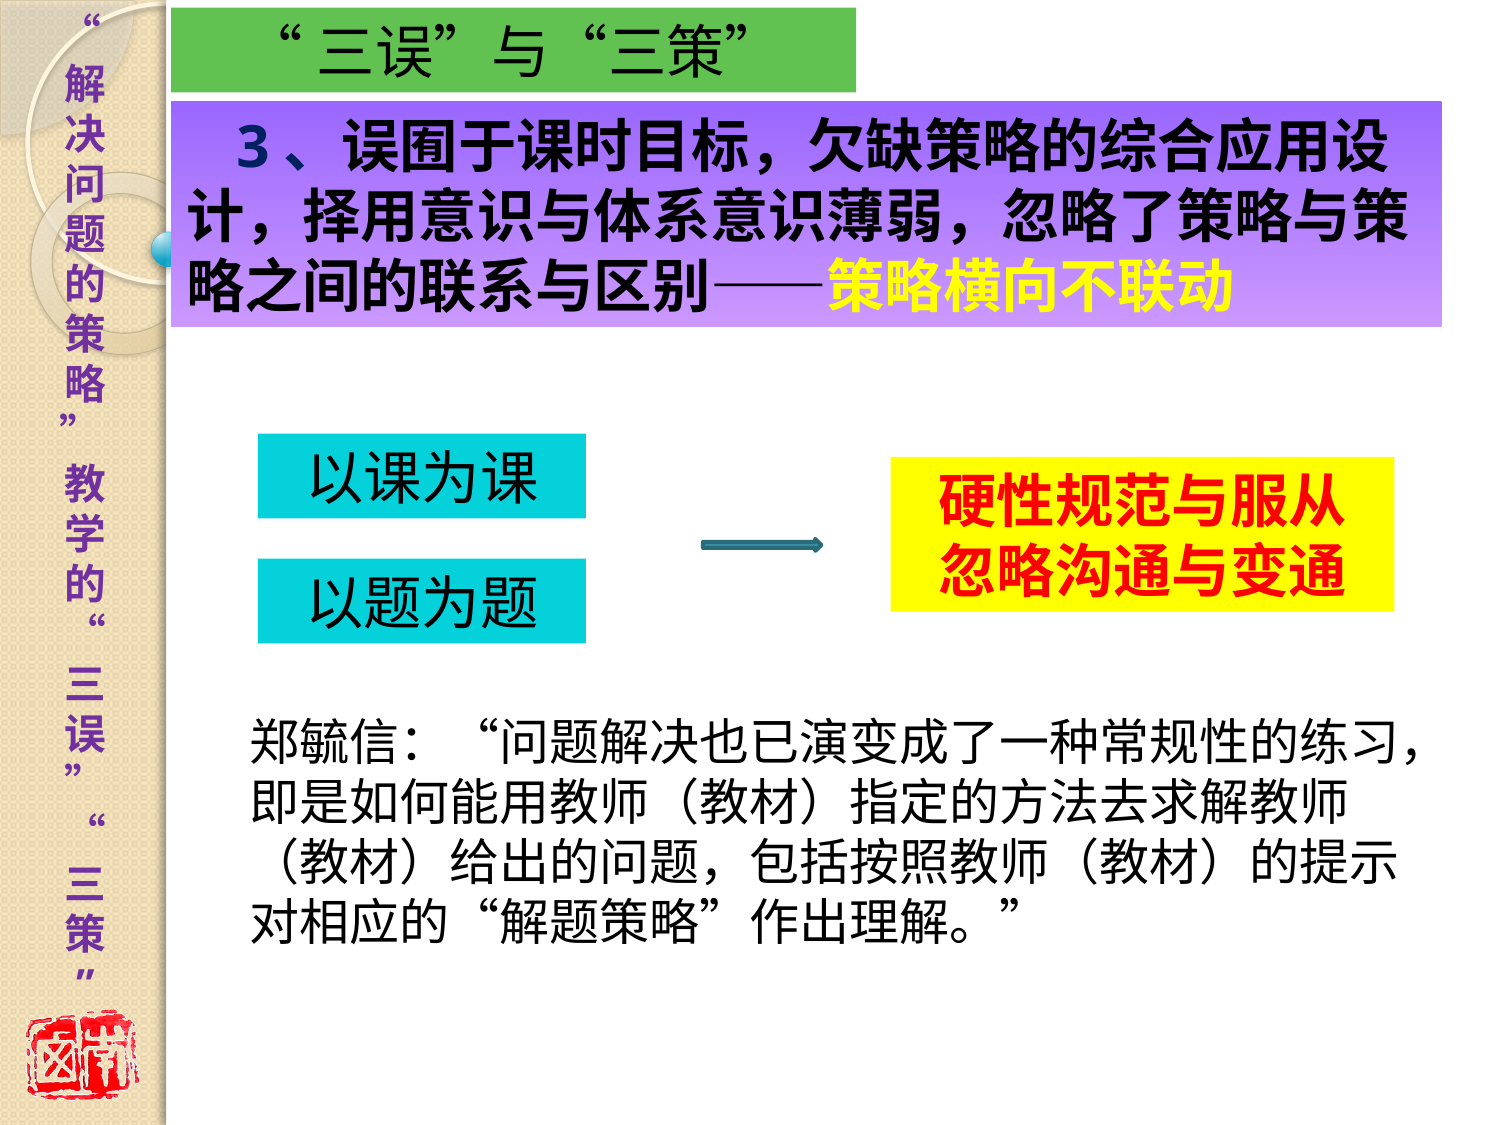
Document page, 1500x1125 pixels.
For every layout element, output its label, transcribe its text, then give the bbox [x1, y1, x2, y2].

text_box 郑毓信：“问题解决也已演变成了一种常规性的练习，即是如何能用教师（教材）指定的方法去求解教师（教材）给出的问题，包括按照教师（教材）的提示对相应的“解题策略”作出理解。” [234, 703, 1454, 958]
text_box “解决问题的策略 ”教学的“三误”“三策 ” [35, 0, 136, 1003]
text_box “三误”与“三策” [171, 7, 857, 93]
picture [23, 1006, 142, 1102]
text_box 以课为课 [257, 433, 586, 519]
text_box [702, 456, 1395, 614]
text_box 3、误囿于课时目标，欠缺策略的综合应用设计，择用意识与体系意识薄弱，忽略了策略与策略之间的联系与区别——策略横向不联动 [171, 101, 1442, 327]
text_box 以题为题 [257, 558, 586, 644]
